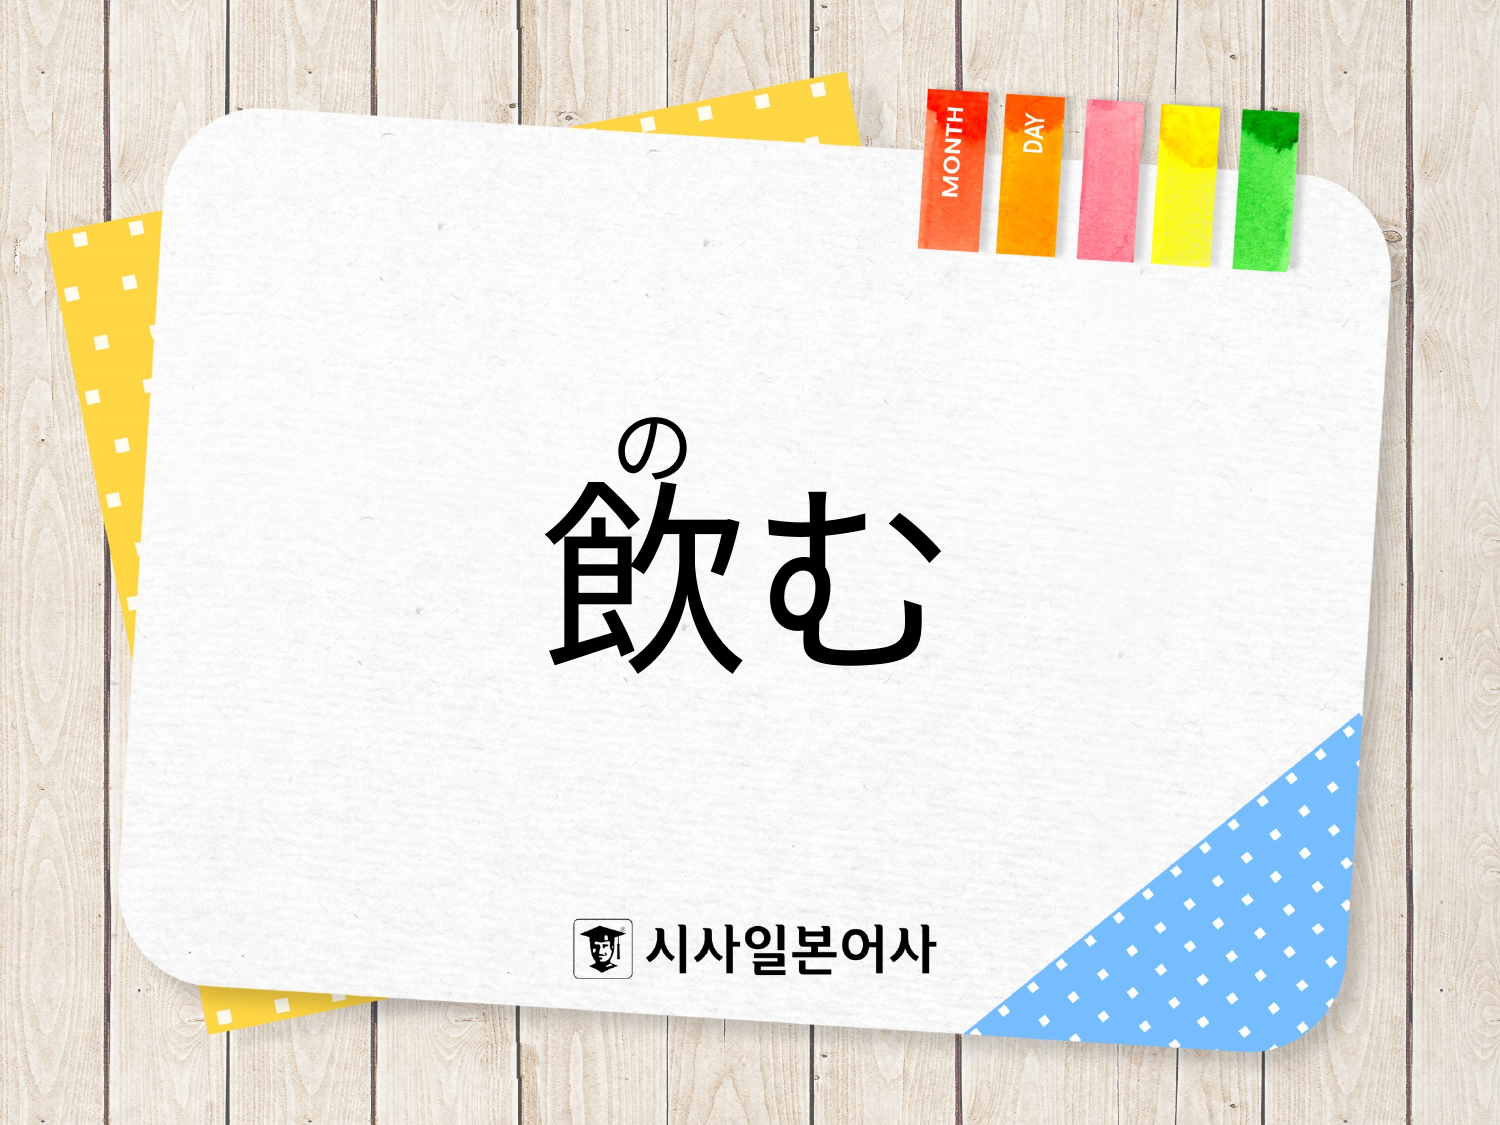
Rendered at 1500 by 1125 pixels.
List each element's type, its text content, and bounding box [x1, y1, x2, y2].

text_box の [597, 387, 711, 502]
picture [0, 0, 1500, 1125]
title 飲む [75, 338, 1425, 811]
